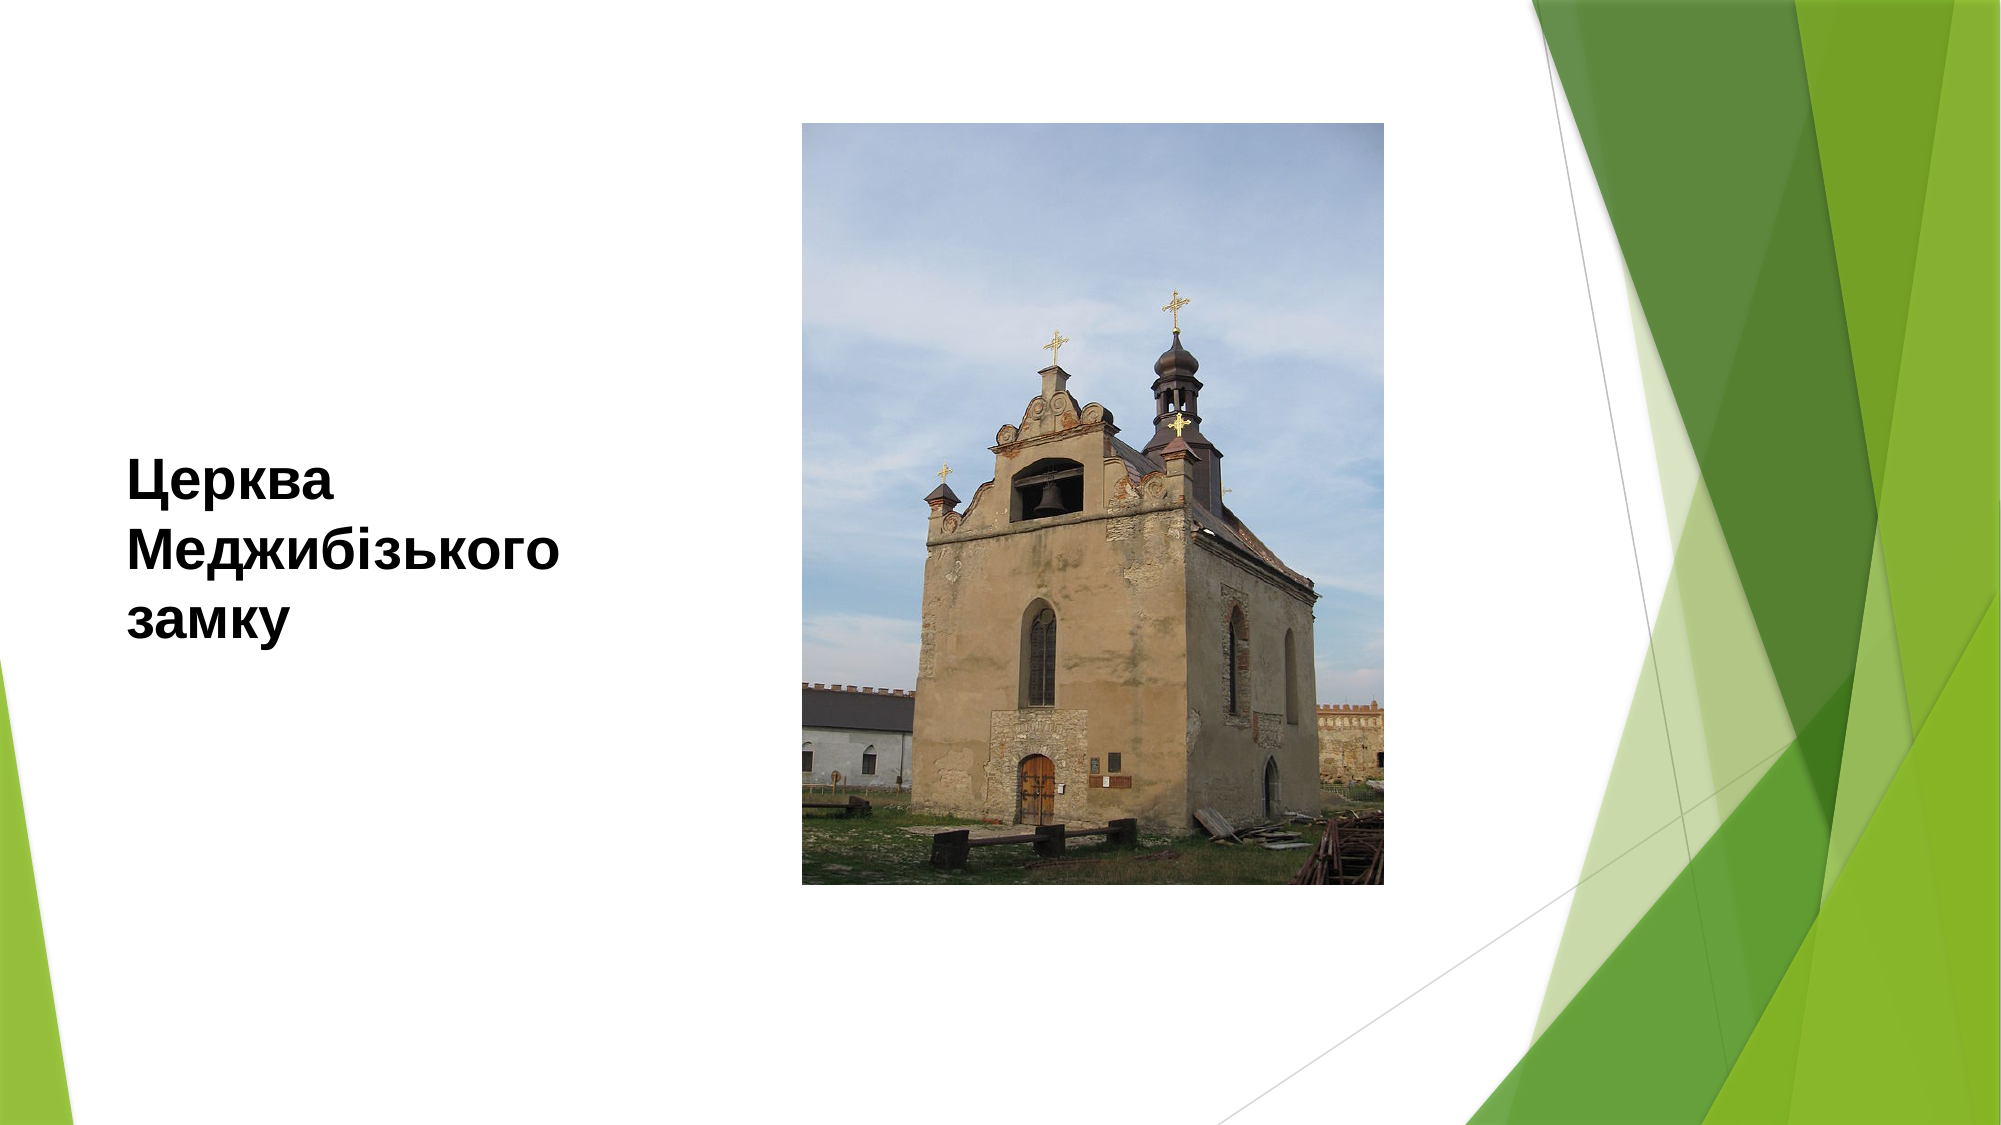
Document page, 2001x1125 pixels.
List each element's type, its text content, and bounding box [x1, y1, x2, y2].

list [801, 123, 1385, 885]
title Церква Меджибізького замку [111, 245, 744, 659]
